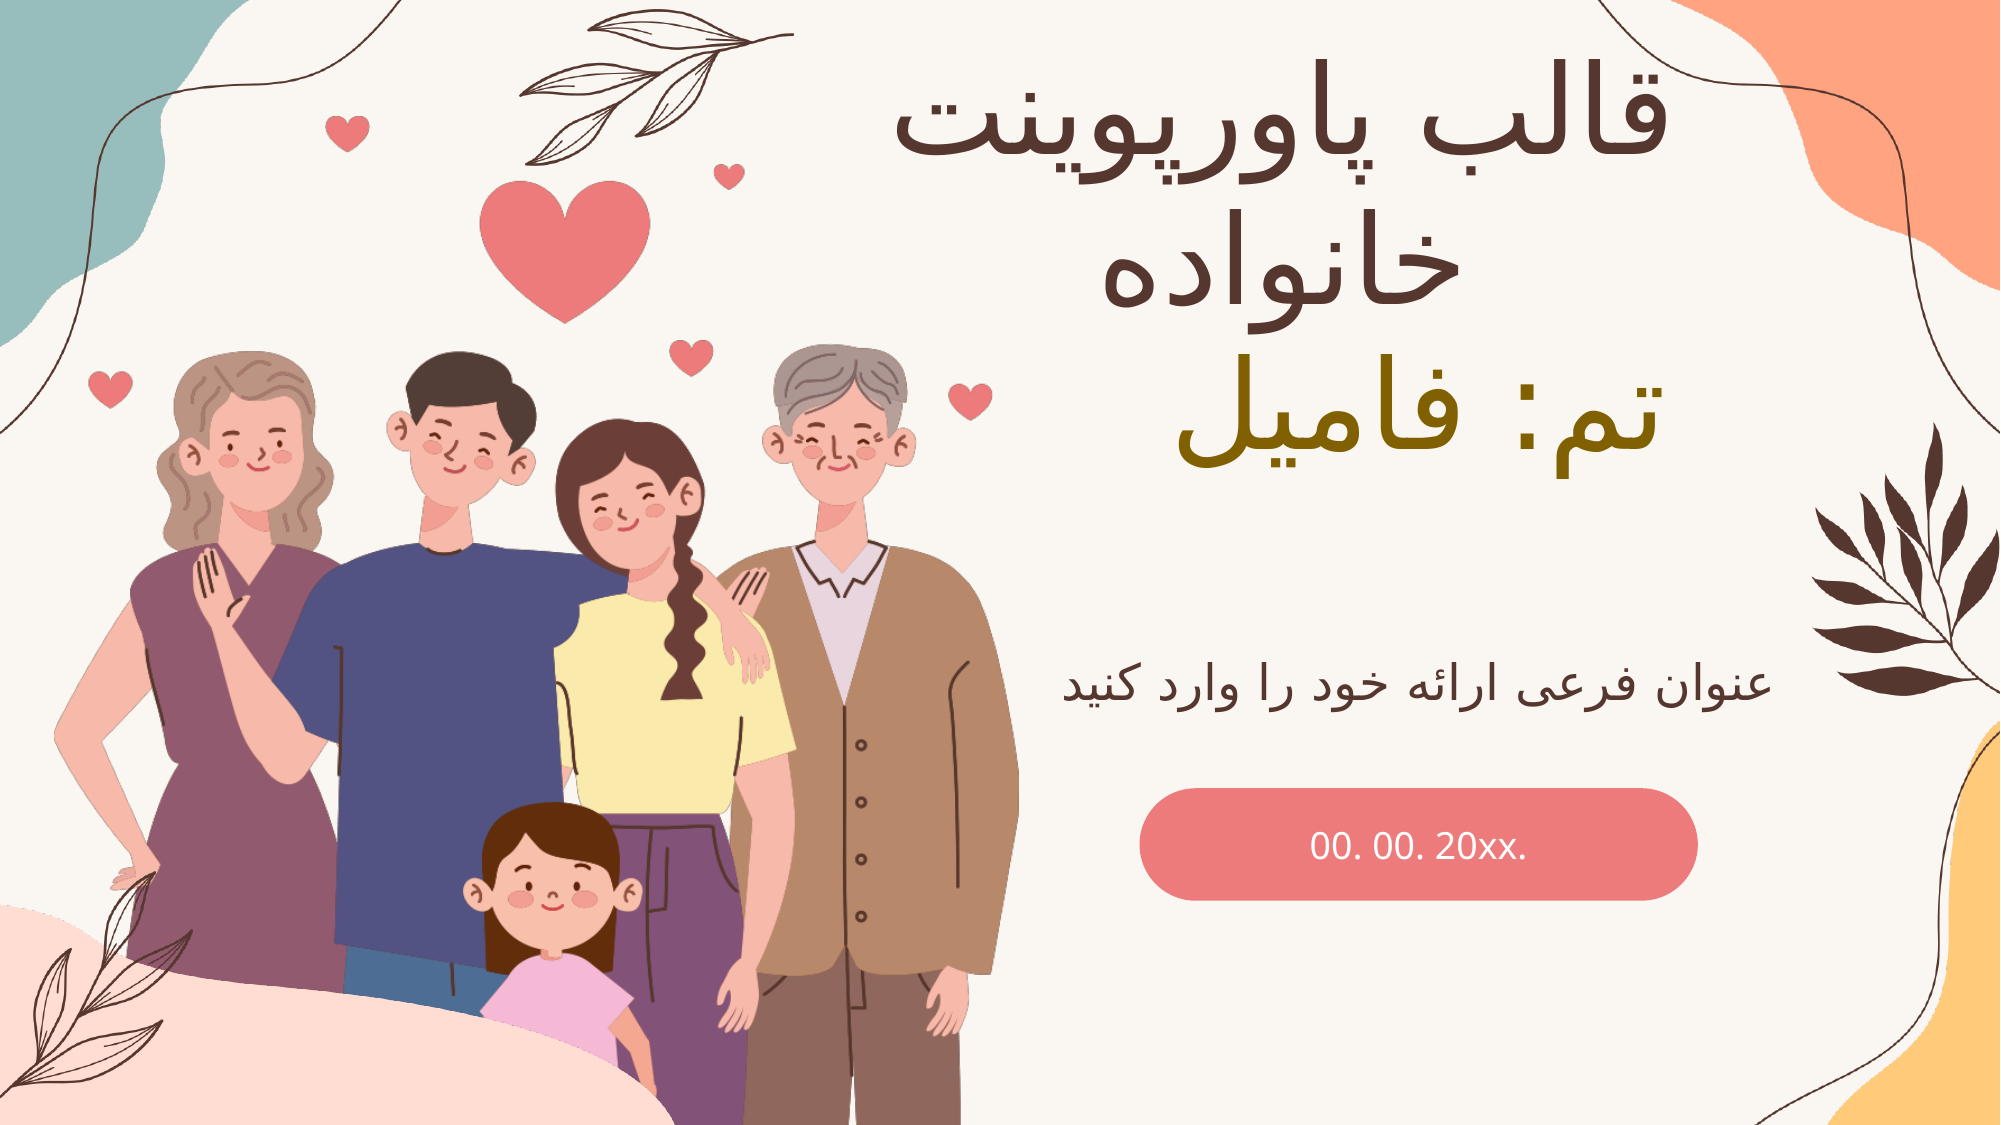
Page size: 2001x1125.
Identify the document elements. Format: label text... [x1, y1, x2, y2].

picture [1597, 0, 2000, 1125]
text_box تم: فامیل [850, 316, 1988, 482]
picture [0, 0, 1019, 1125]
text_box قالب پاورپوینت خانواده [714, 22, 1852, 338]
text_box 00. 00. 20xx. [1138, 787, 1699, 902]
text_box عنوان فرعی ارائه خود را وارد کنید [1004, 643, 1833, 718]
